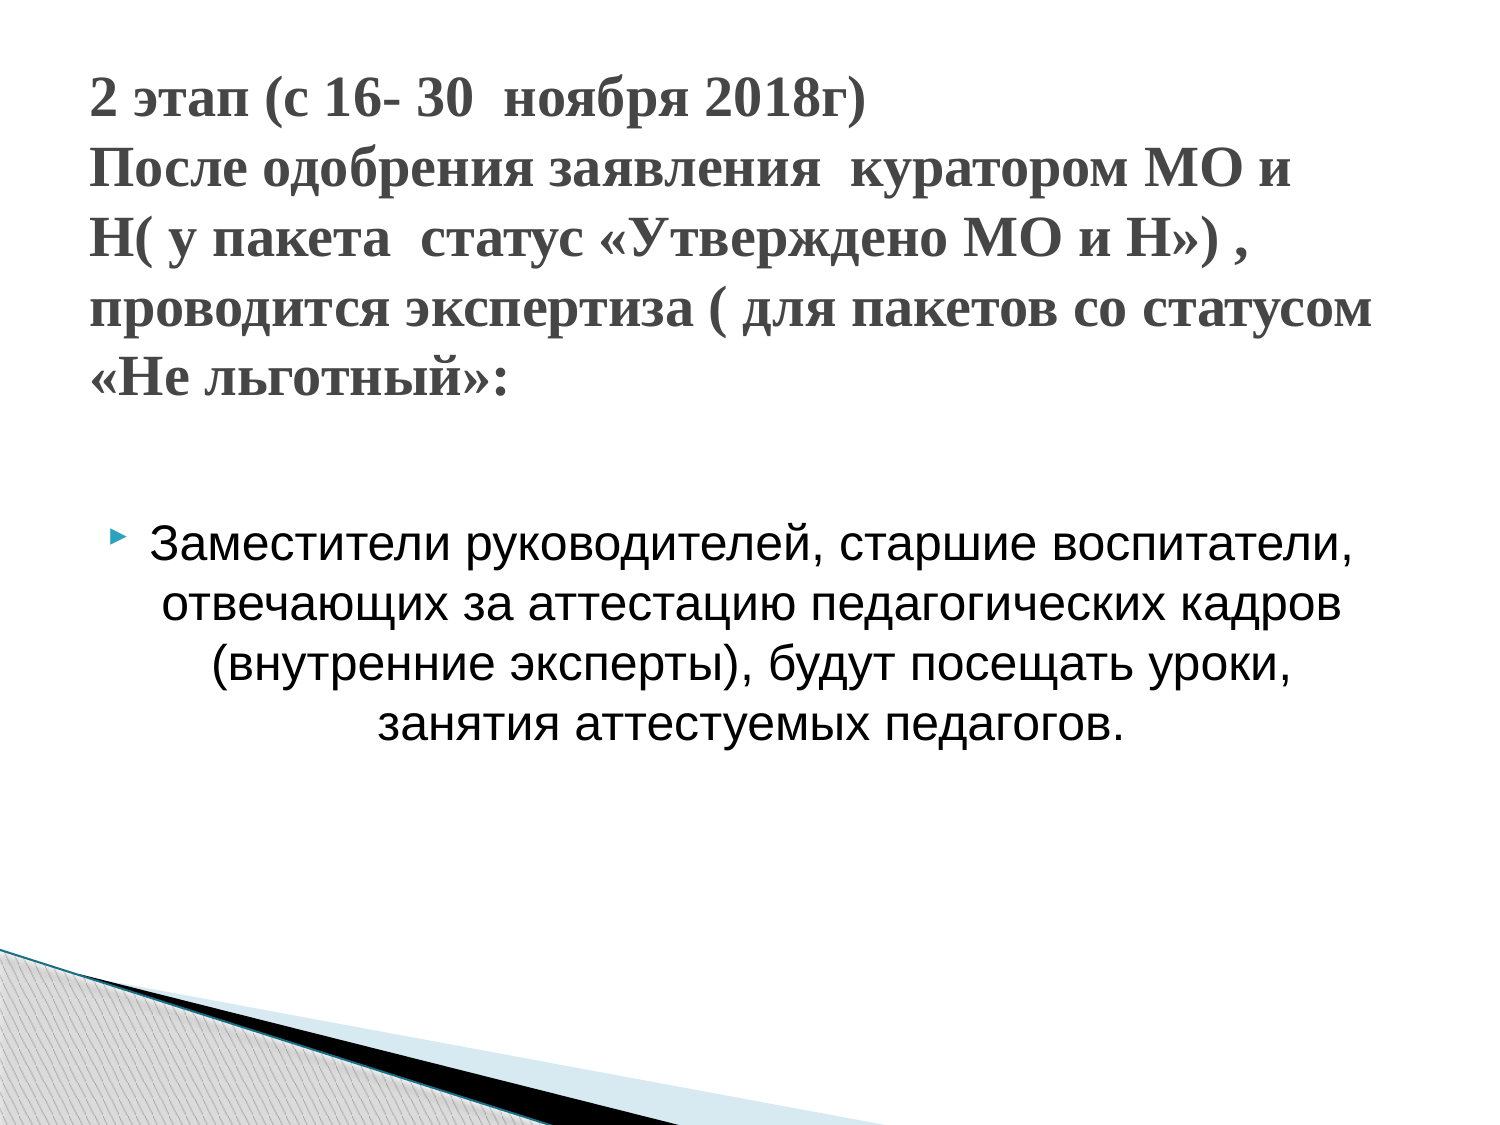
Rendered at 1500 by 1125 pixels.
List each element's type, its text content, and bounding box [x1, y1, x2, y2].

list Заместители руководителей, старшие воспитатели, отвечающих за аттестацию педагогических кадров (внутренние эксперты), будут посещать уроки, занятия аттестуемых педагогов. [46, 503, 1397, 1083]
title 2 этап (с 16- 30 ноября 2018г) После одобрения заявления куратором МО и Н( у пакета статус «Утверждено МО и Н») , проводится экспертиза ( для пакетов со статусом «Не льготный»: [75, 45, 1425, 421]
